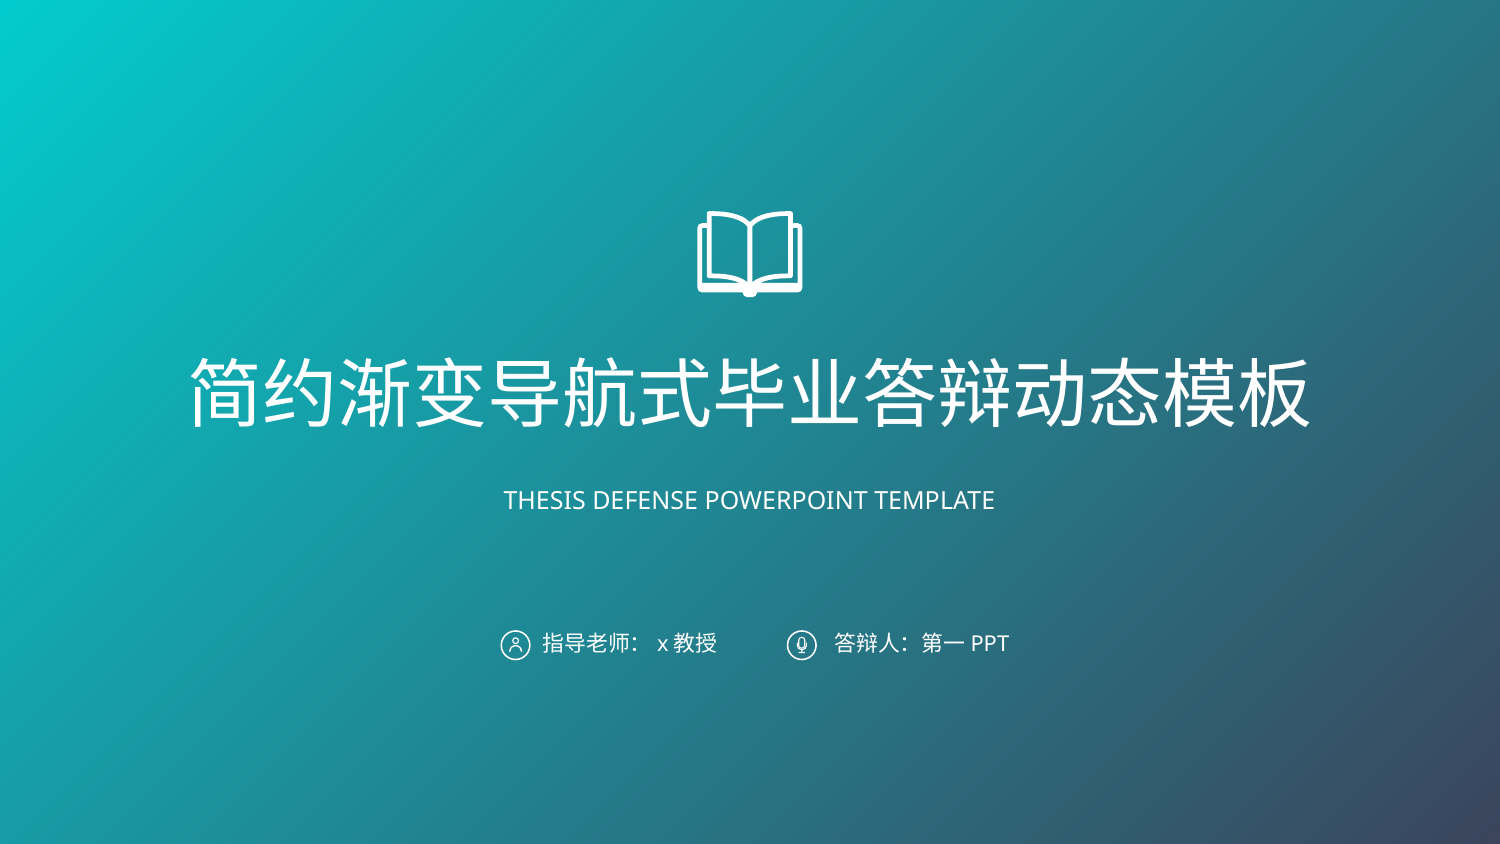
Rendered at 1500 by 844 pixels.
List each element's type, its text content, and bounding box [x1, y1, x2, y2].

text_box 简约渐变导航式毕业答辩动态模板 [159, 338, 1341, 444]
text_box THESIS DEFENSE POWERPOINT TEMPLATE [417, 481, 1083, 518]
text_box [500, 630, 531, 660]
text_box 答辩人：第一PPT [820, 622, 1024, 664]
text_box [787, 630, 817, 660]
text_box [697, 211, 803, 298]
text_box 指导老师：x教授 [528, 622, 732, 664]
